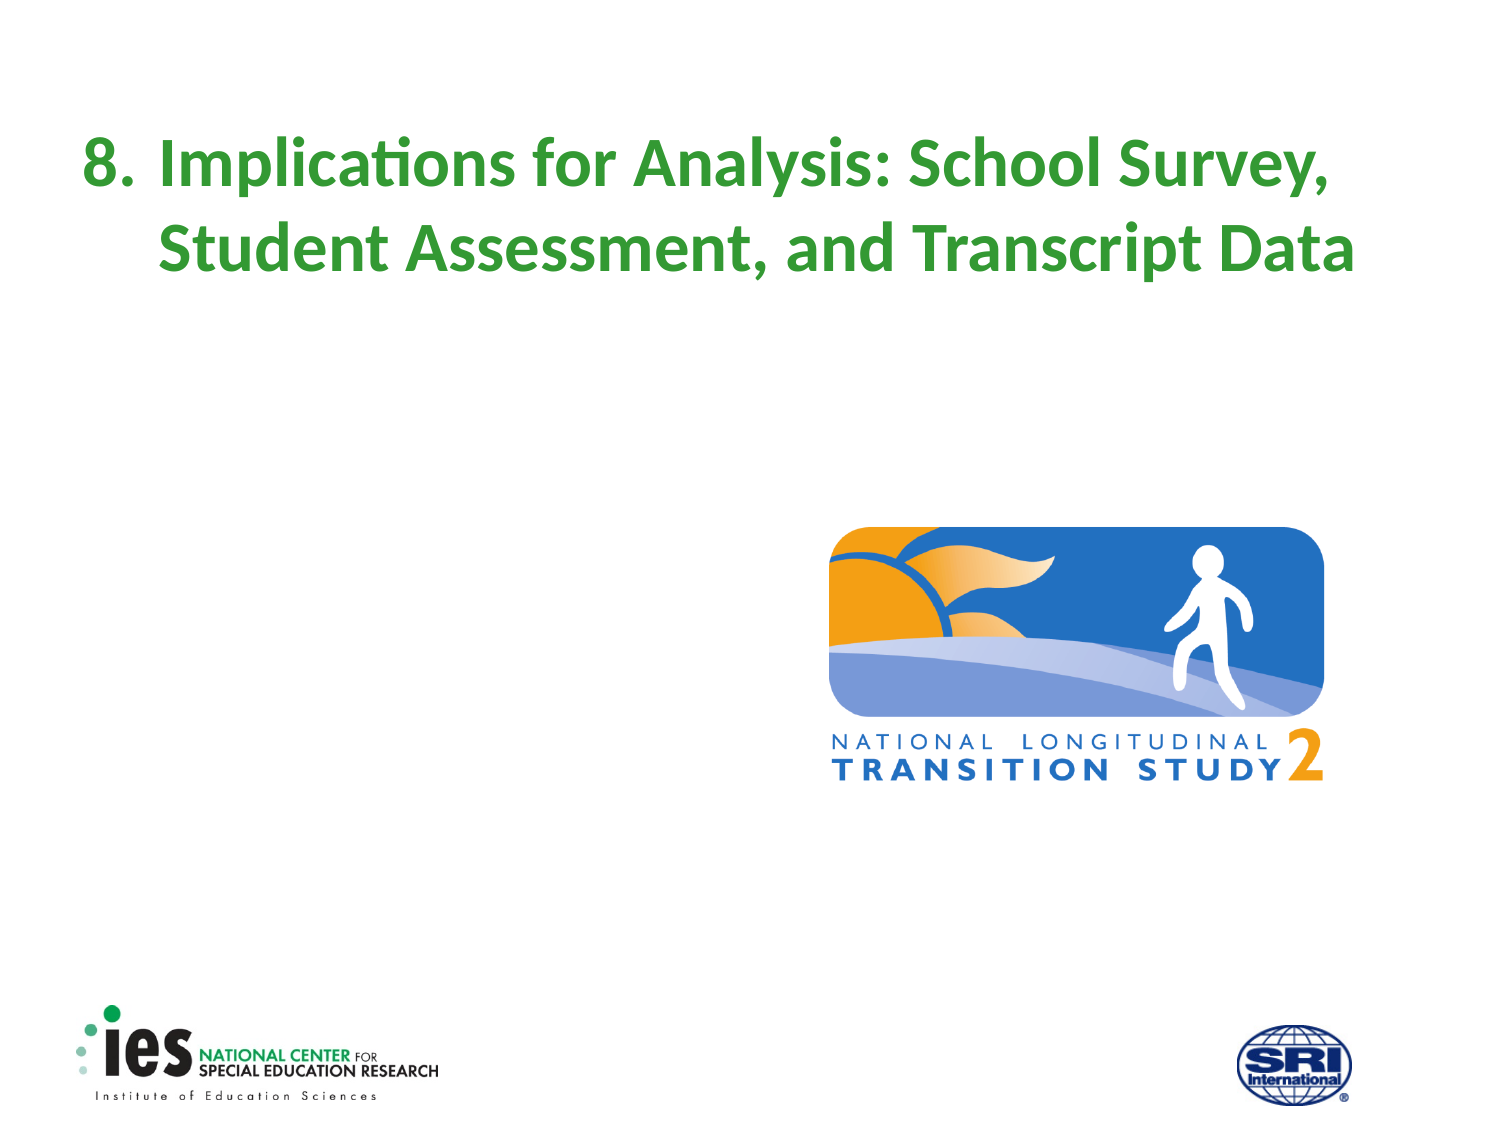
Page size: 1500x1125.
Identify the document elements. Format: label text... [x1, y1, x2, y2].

picture [829, 524, 1325, 781]
title 8. Implications for Analysis: School Survey, Student Assessment, and Transcript Data [67, 25, 1500, 376]
picture [76, 1005, 438, 1100]
picture [1237, 1025, 1352, 1106]
